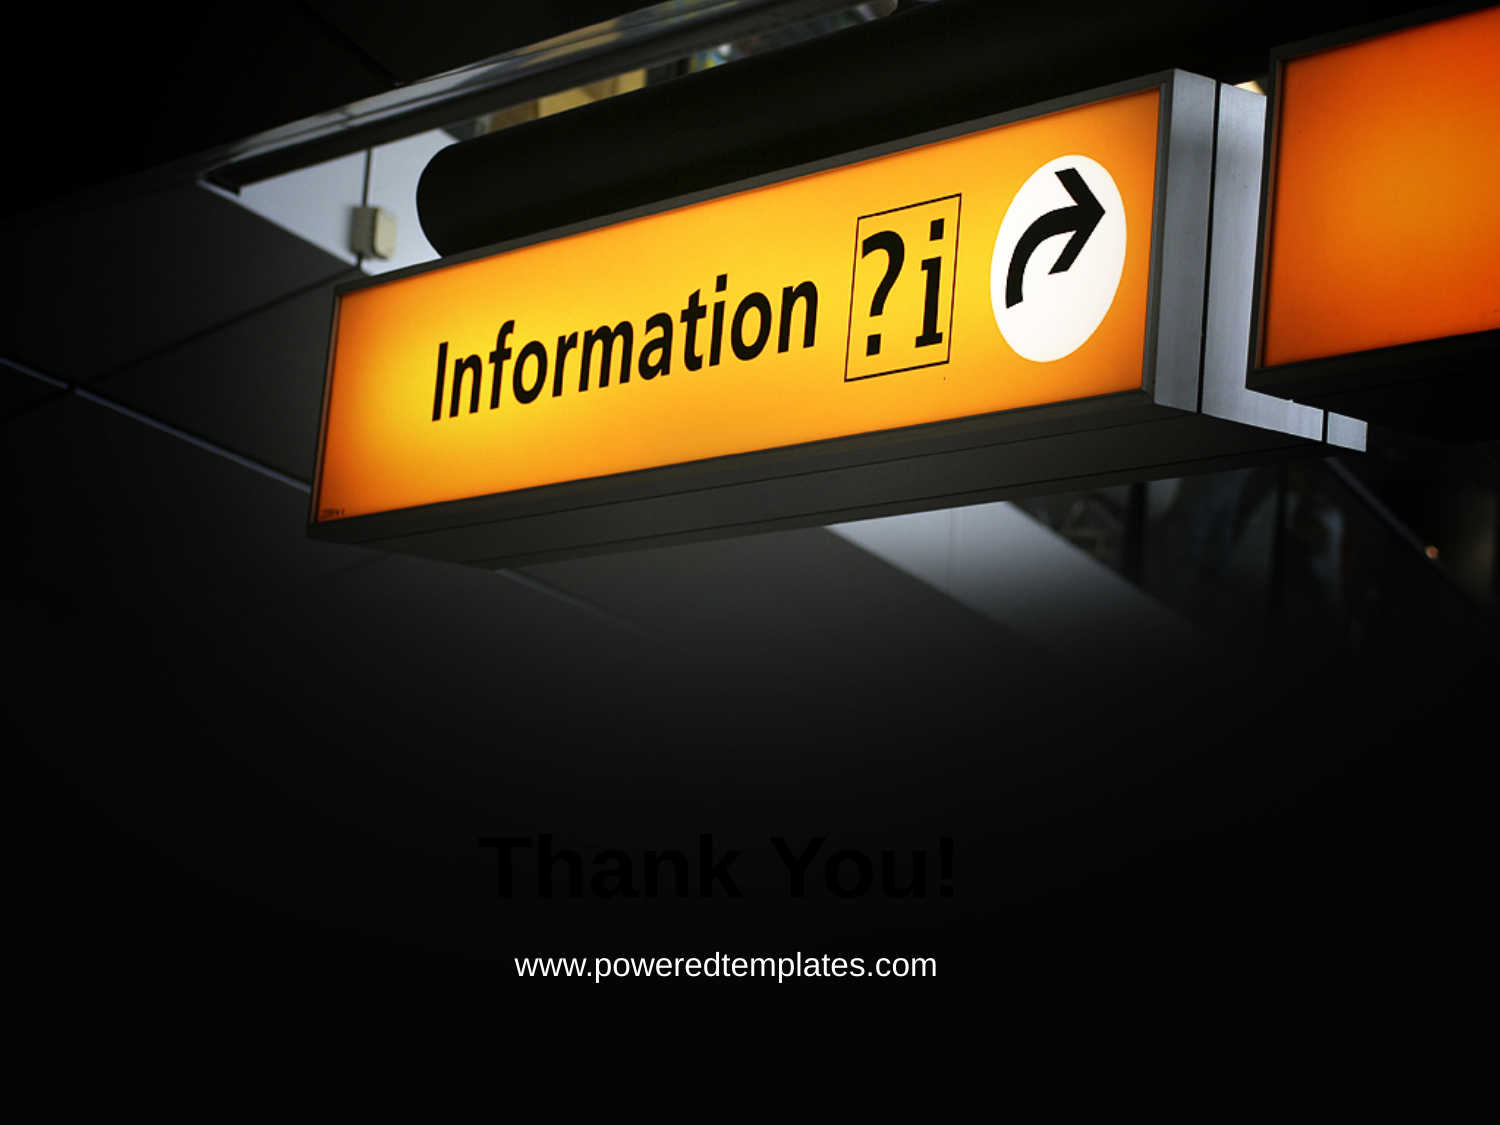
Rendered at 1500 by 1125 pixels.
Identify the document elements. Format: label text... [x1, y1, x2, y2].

text_box www.poweredtemplates.com [466, 940, 987, 996]
picture [0, 0, 1500, 1125]
